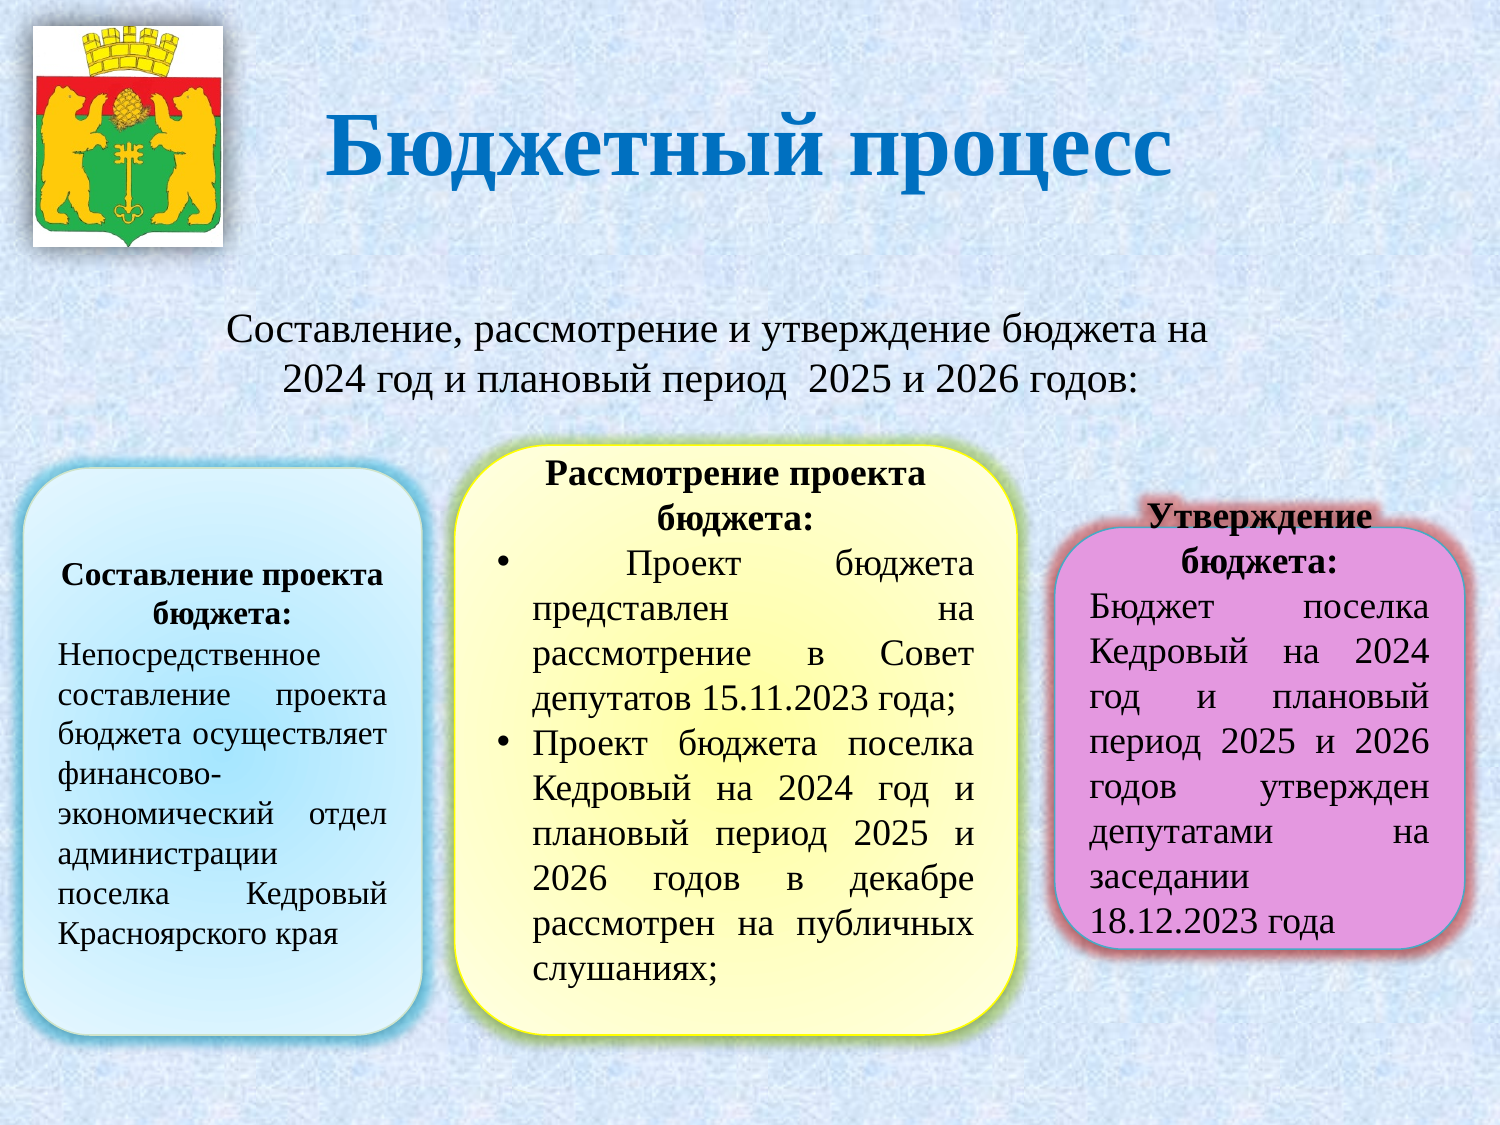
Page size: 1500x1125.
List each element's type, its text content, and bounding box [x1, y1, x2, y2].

picture [0, 0, 1500, 1125]
text_box Составление проекта бюджета: Непосредственное составление проекта бюджета осуществляет финансово-экономический отдел администрации поселка Кедровый Красноярского края [22, 467, 423, 1036]
text_box Утверждение бюджета: Бюджет поселка Кедровый на 2024 год и плановый период 2025 и 2026 годов утвержден депутатами на заседании 18.12.2023 года [1053, 526, 1466, 950]
title Бюджетный процесс [244, 44, 1426, 233]
table_cell [233, 44, 240, 233]
text_box Рассмотрение проекта бюджета: Проект бюджета представлен на рассмотрение в Совет депутатов 15.11.2023 года; Проект бюджета поселка Кедровый на 2024 год и плановый период 2025 и 2026 годов в декабре рассмотрен на публичных слушаниях; [453, 444, 1018, 1036]
text_box Молодежная политика и оздоровление детей 5,1 % [228, 44, 233, 233]
list Составление, рассмотрение и утверждение бюджета на 2024 год и плановый период 2025 и 2026 годов: [210, 292, 1278, 418]
